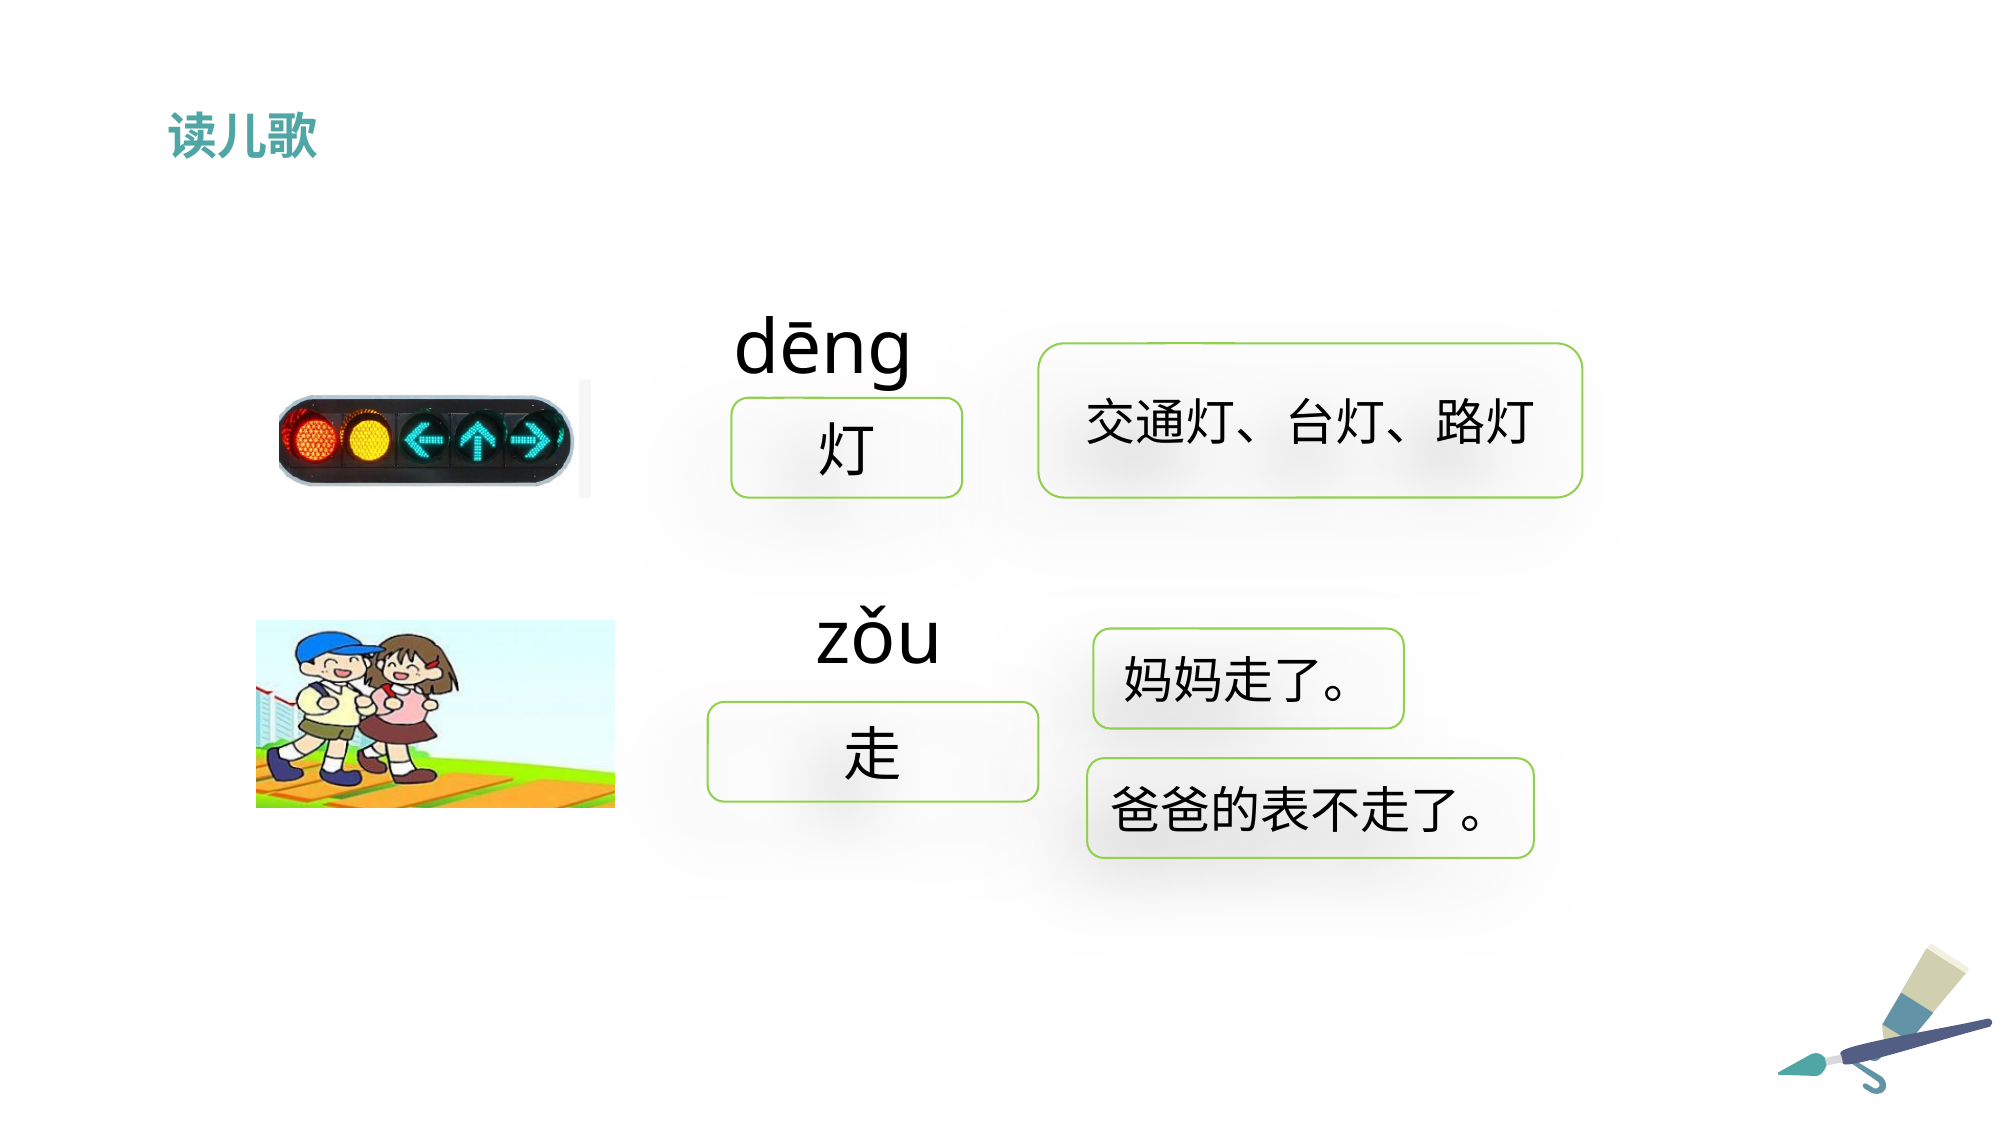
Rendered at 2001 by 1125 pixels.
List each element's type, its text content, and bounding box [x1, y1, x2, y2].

text_box 读儿歌 [152, 97, 333, 172]
text_box 交通灯、台灯、路灯 [1037, 342, 1584, 499]
text_box 灯 [730, 396, 960, 499]
text_box dēng [702, 292, 926, 386]
picture [279, 379, 591, 498]
text_box 爸爸的表不走了。 [1086, 757, 1535, 859]
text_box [1811, 945, 1974, 1125]
text_box zǒu [804, 582, 954, 681]
text_box 走 [706, 700, 1016, 803]
text_box 妈妈走了。 [1092, 627, 1405, 730]
picture [256, 620, 615, 808]
